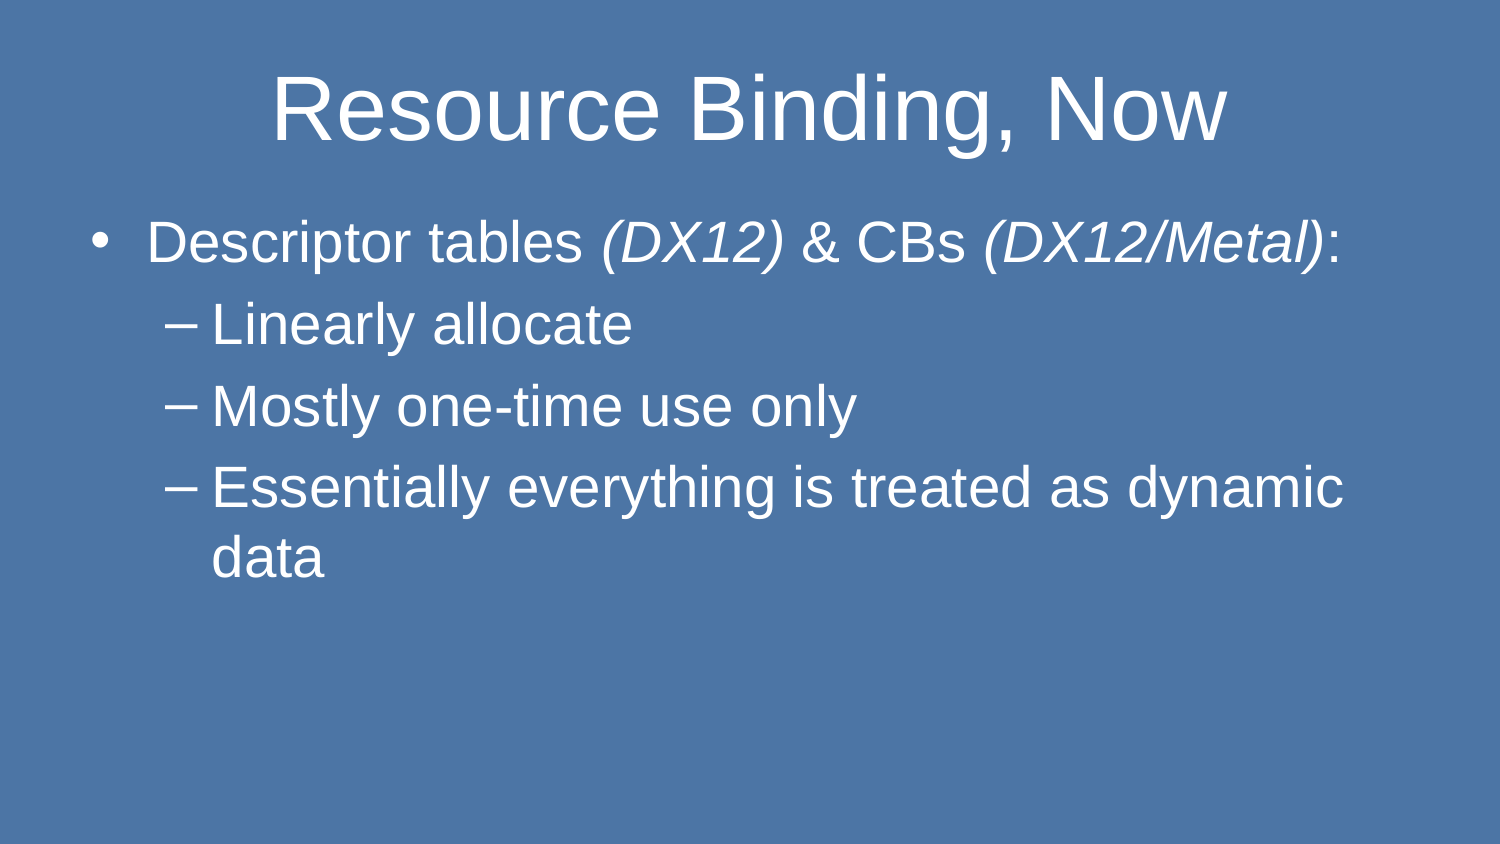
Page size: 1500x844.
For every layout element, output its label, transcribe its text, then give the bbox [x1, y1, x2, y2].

title Resource Binding, Now [74, 33, 1426, 175]
list Descriptor tables (DX12) & CBs (DX12/Metal): Linearly allocate Mostly one-time use only Essentially everything is treated as dynamic data [74, 196, 1426, 754]
